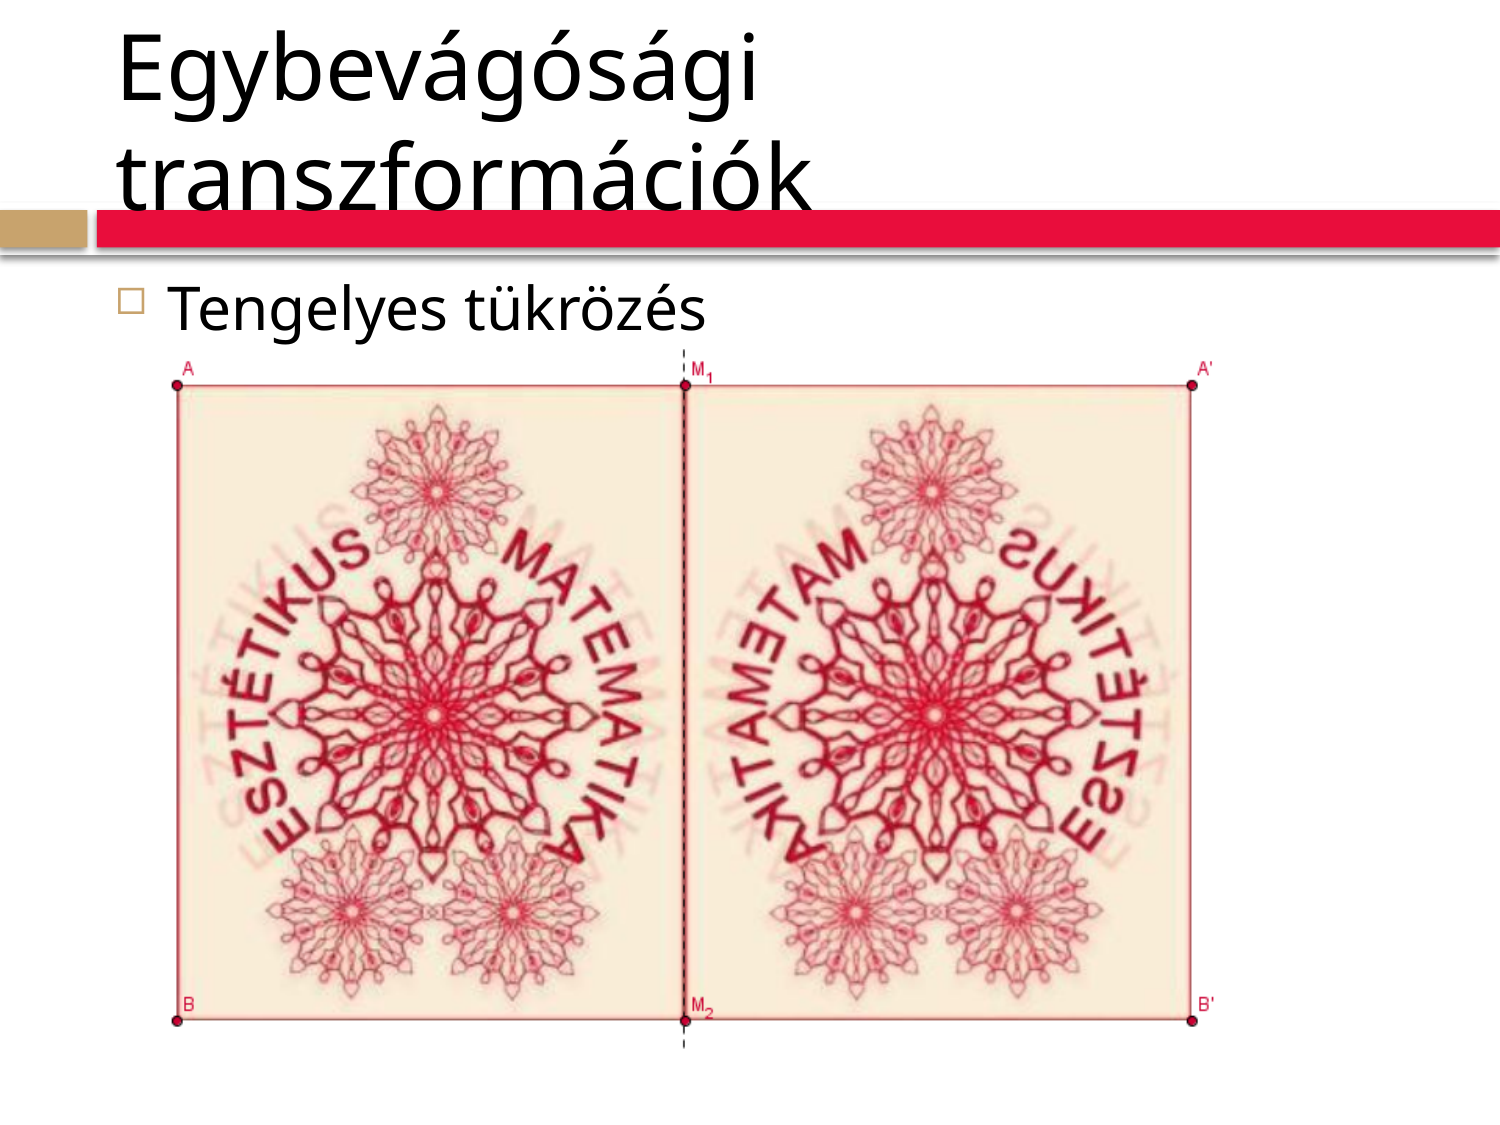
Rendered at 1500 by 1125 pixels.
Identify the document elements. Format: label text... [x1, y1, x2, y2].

title Egybevágósági transzformációk [100, 37, 1438, 200]
picture [147, 349, 1224, 1053]
list Tengelyes tükrözés [100, 262, 1438, 1000]
